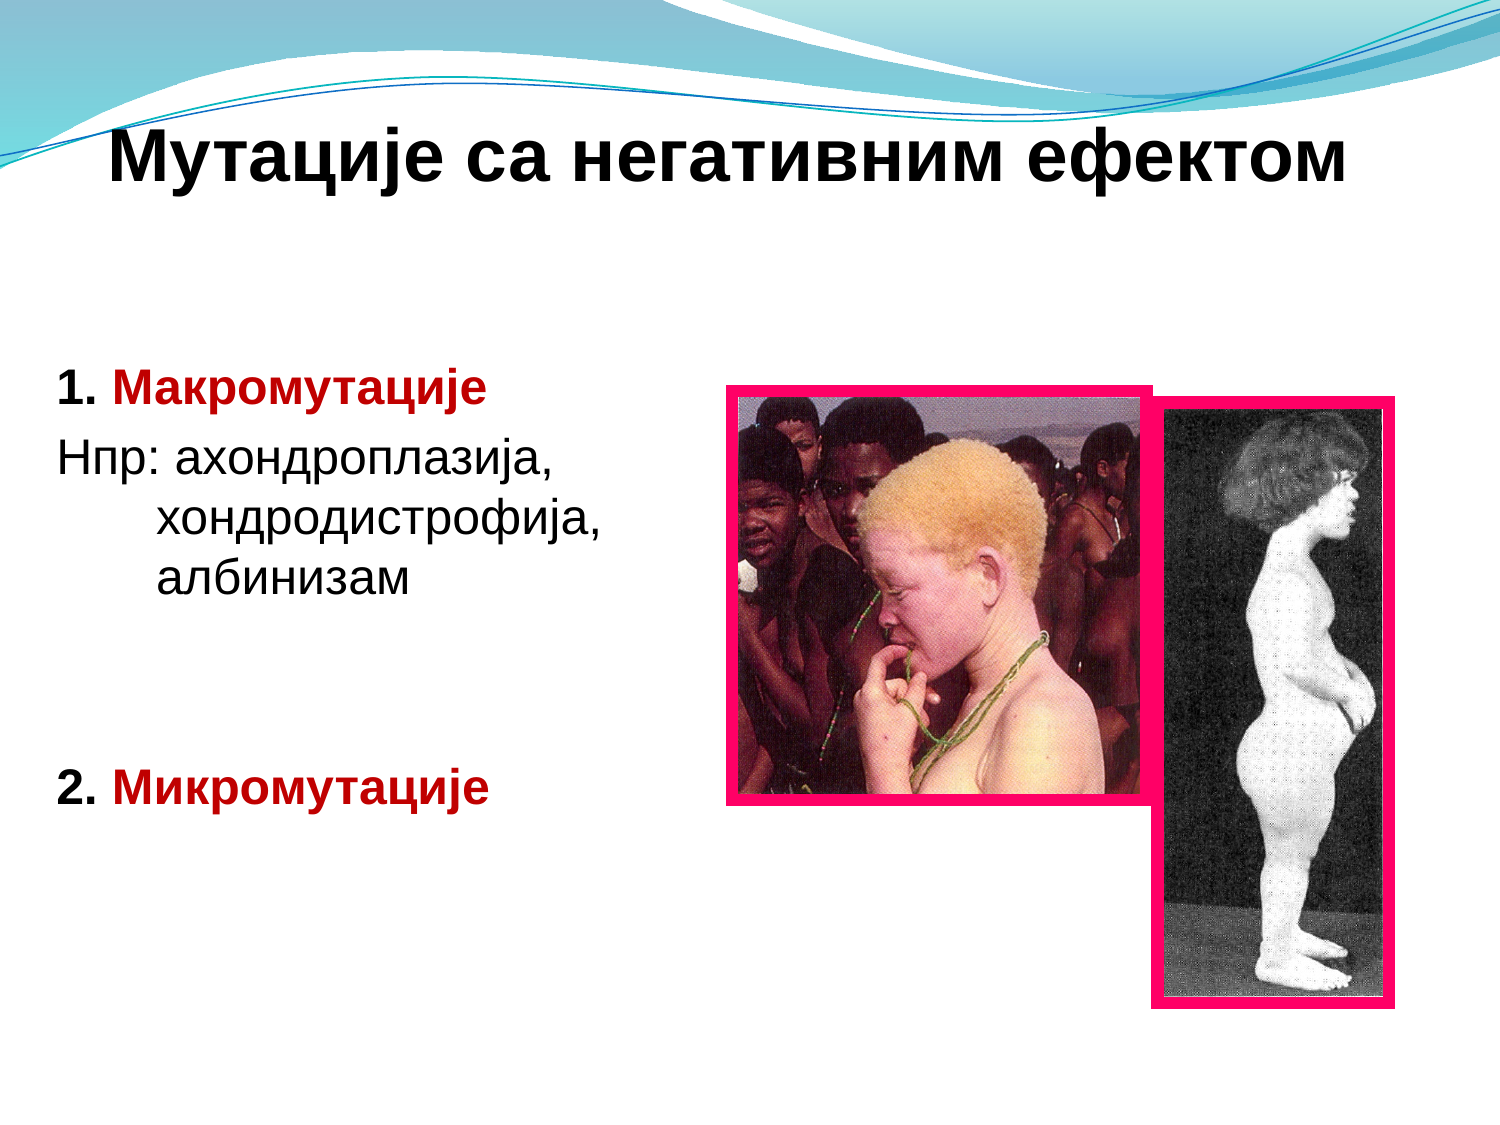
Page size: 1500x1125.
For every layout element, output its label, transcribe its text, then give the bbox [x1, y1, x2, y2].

picture [738, 396, 1141, 795]
title Мутације са негативним ефектом [53, 54, 1404, 197]
list 1. Макромутације Нпр: ахондроплазија, хондродистрофија, албинизам 2. Микромутације [41, 274, 728, 1125]
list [1163, 408, 1383, 998]
